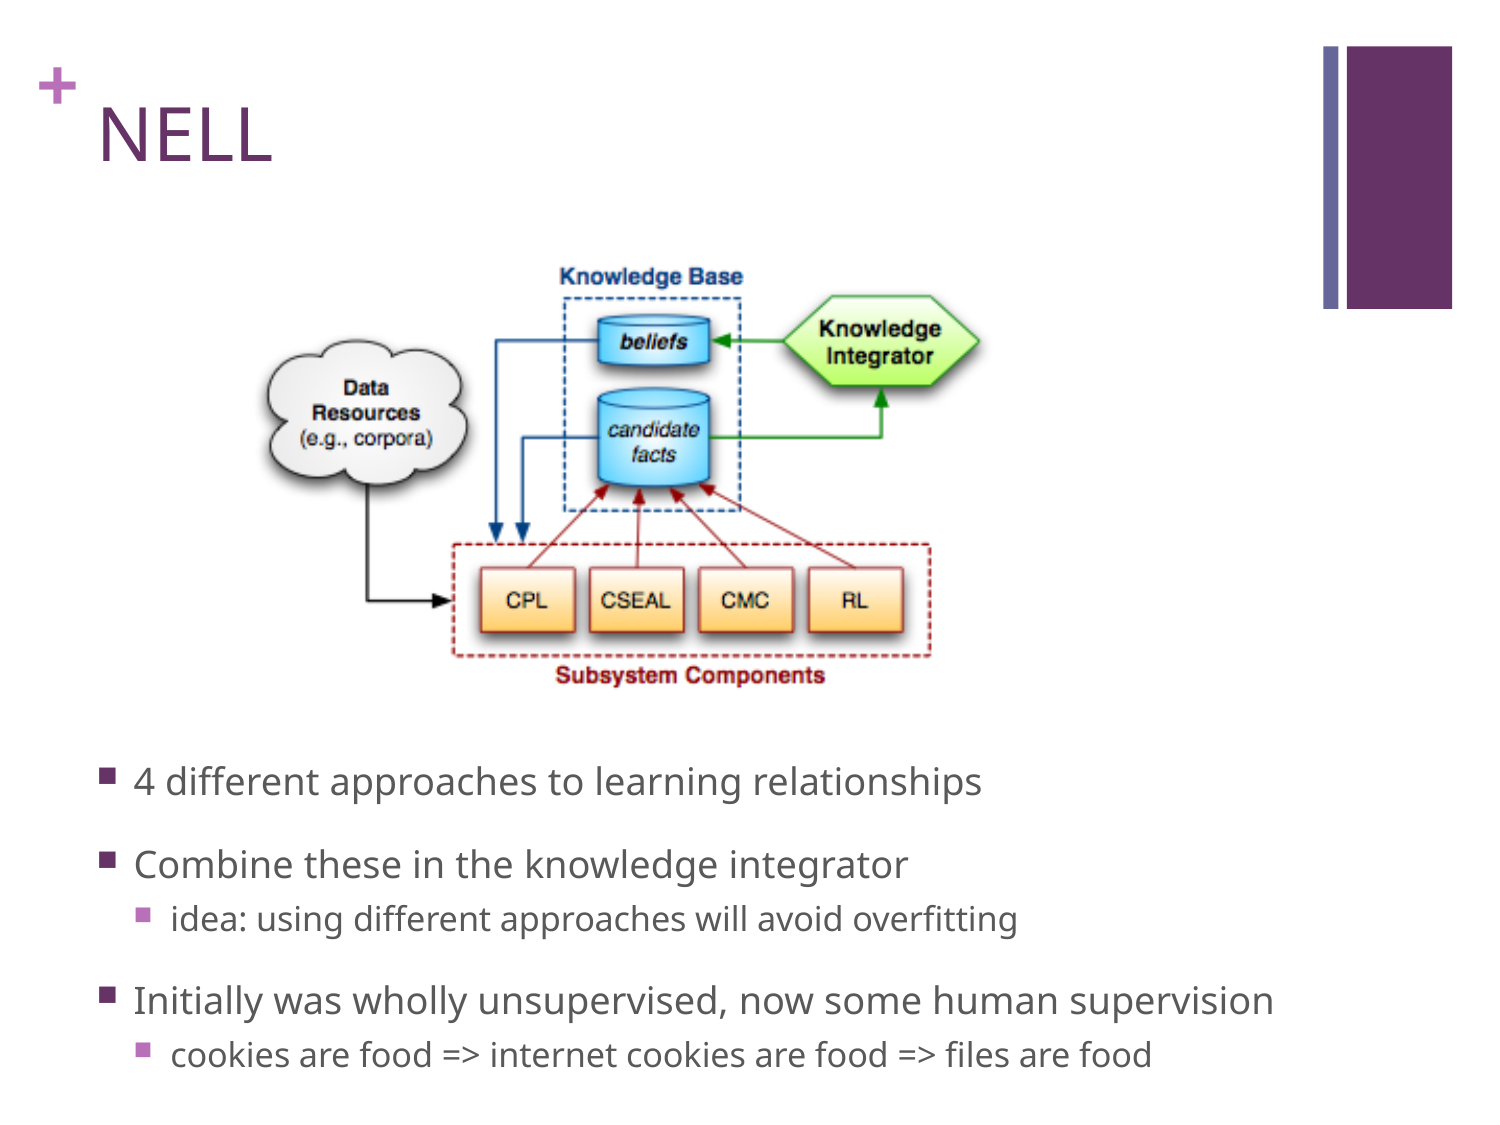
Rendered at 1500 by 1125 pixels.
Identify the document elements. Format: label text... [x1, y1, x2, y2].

picture [249, 211, 1007, 713]
title NELL [81, 79, 1322, 263]
list 4 different approaches to learning relationships Combine these in the knowledge integrator idea: using different approaches will avoid overfitting Initially was wholly unsupervised, now some human supervision cookies are food => internet cookies are food => files are food [81, 750, 1322, 1088]
